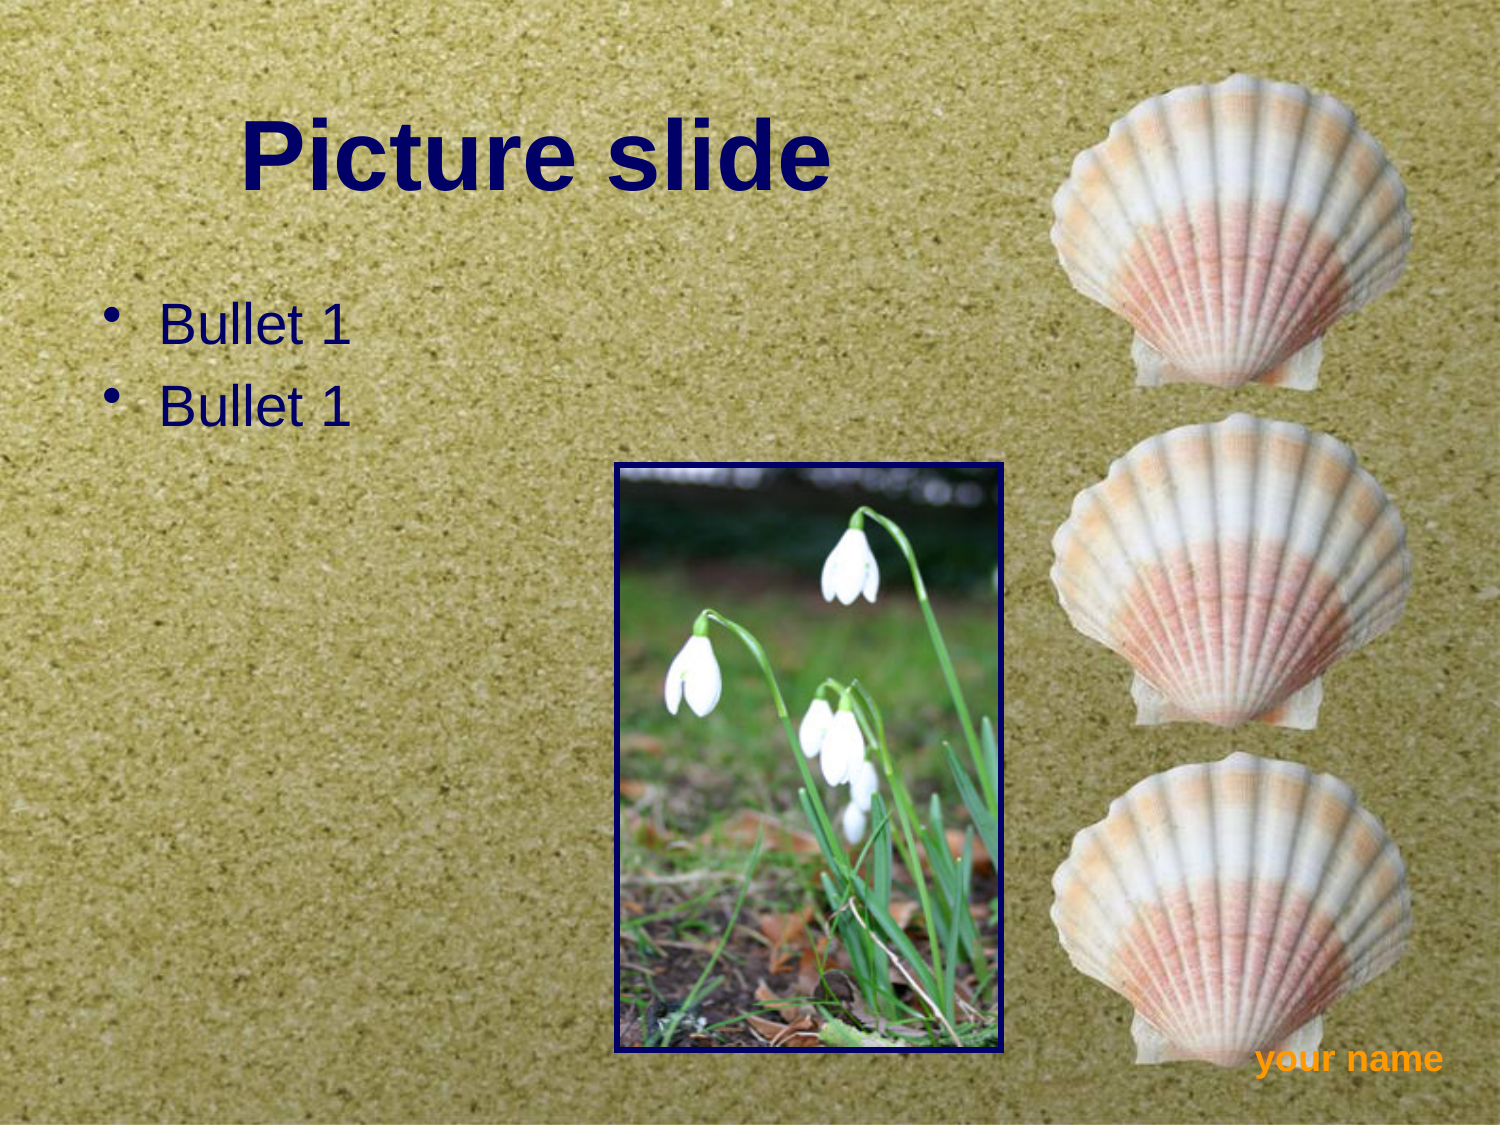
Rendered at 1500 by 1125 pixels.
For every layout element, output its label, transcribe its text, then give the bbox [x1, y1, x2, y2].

picture [0, 0, 1500, 1125]
title Picture slide [75, 45, 999, 256]
list Bullet 1 Bullet 1 [86, 278, 574, 1005]
